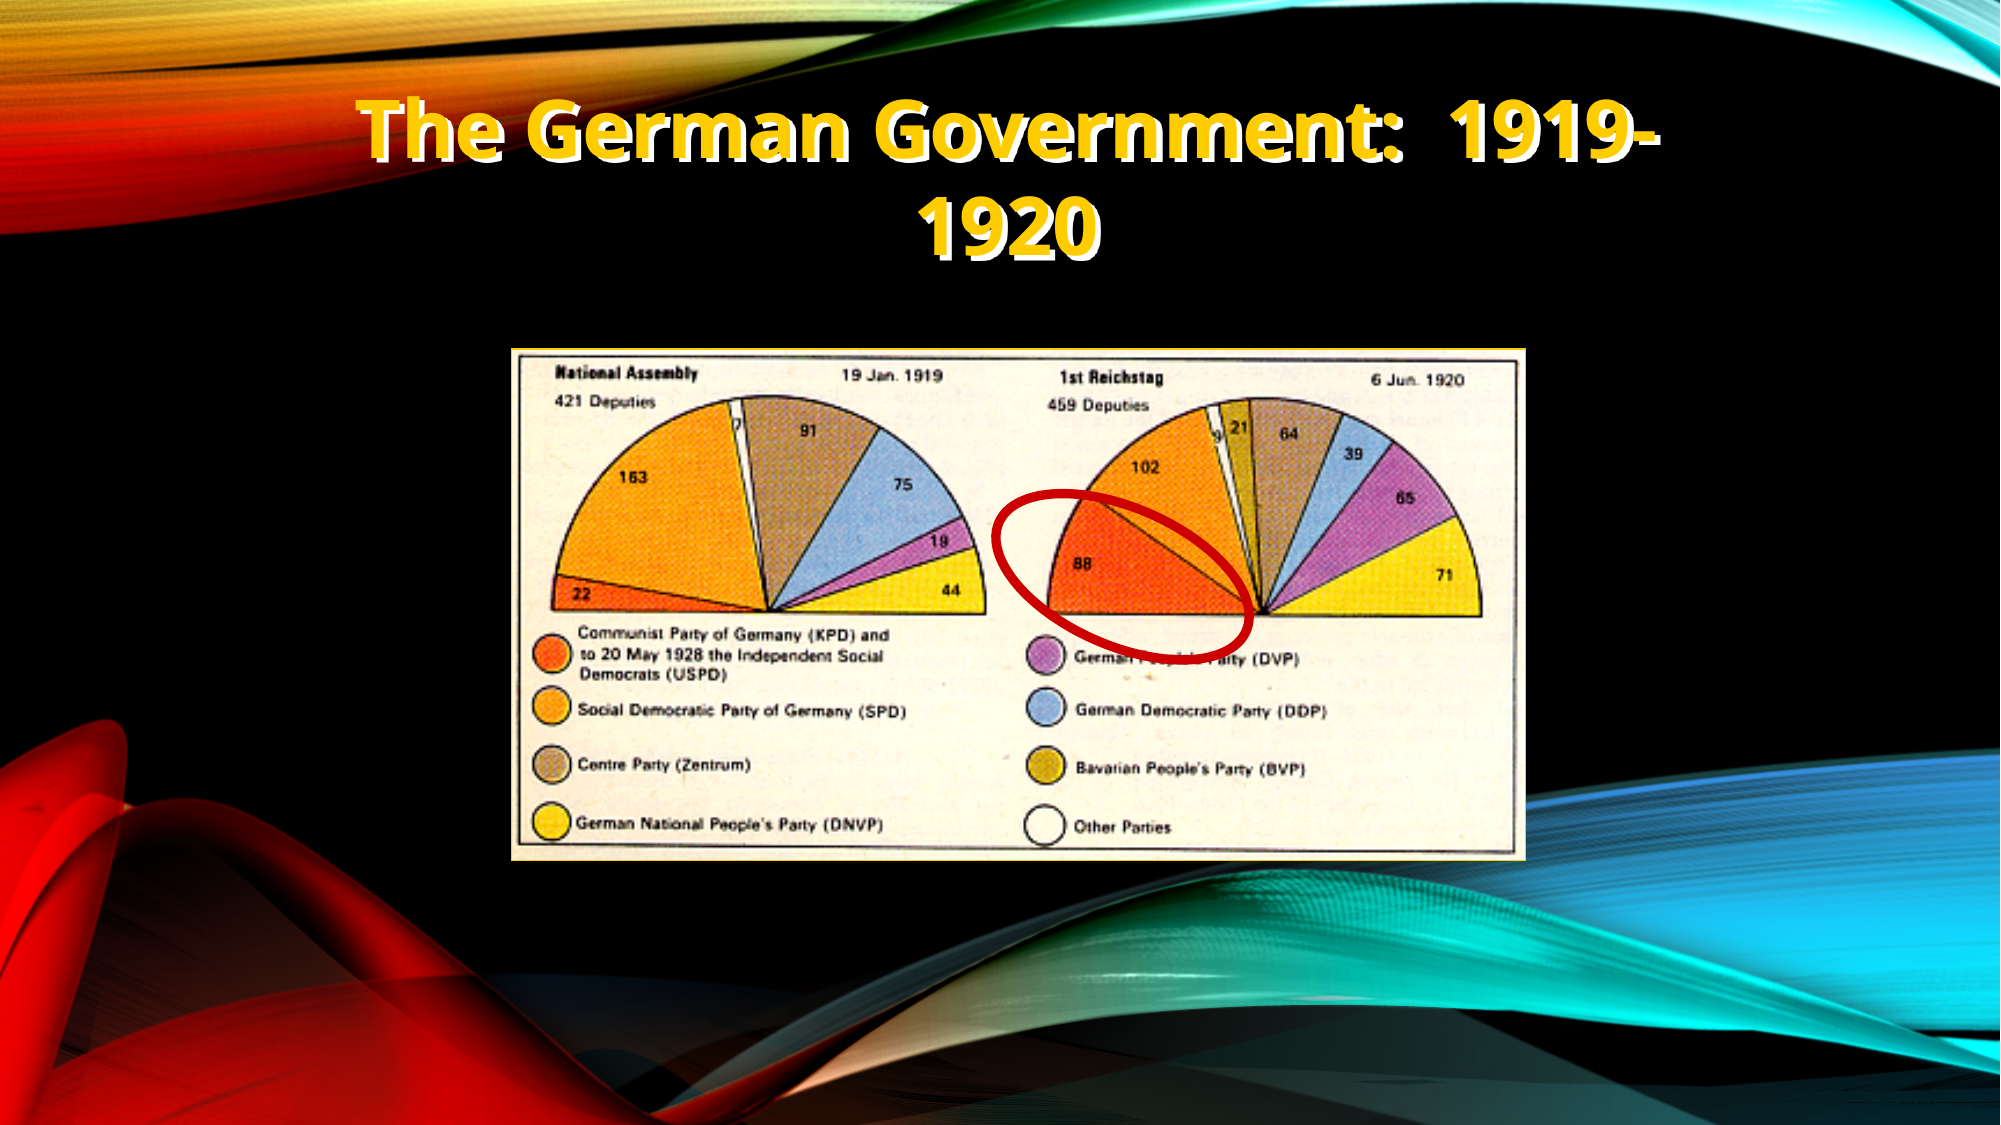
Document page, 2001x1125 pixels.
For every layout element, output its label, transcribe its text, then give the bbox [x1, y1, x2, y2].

picture [0, 349, 2000, 1125]
text_box The German Government: 1919-1920 [299, 69, 1713, 280]
picture [0, 0, 2000, 237]
